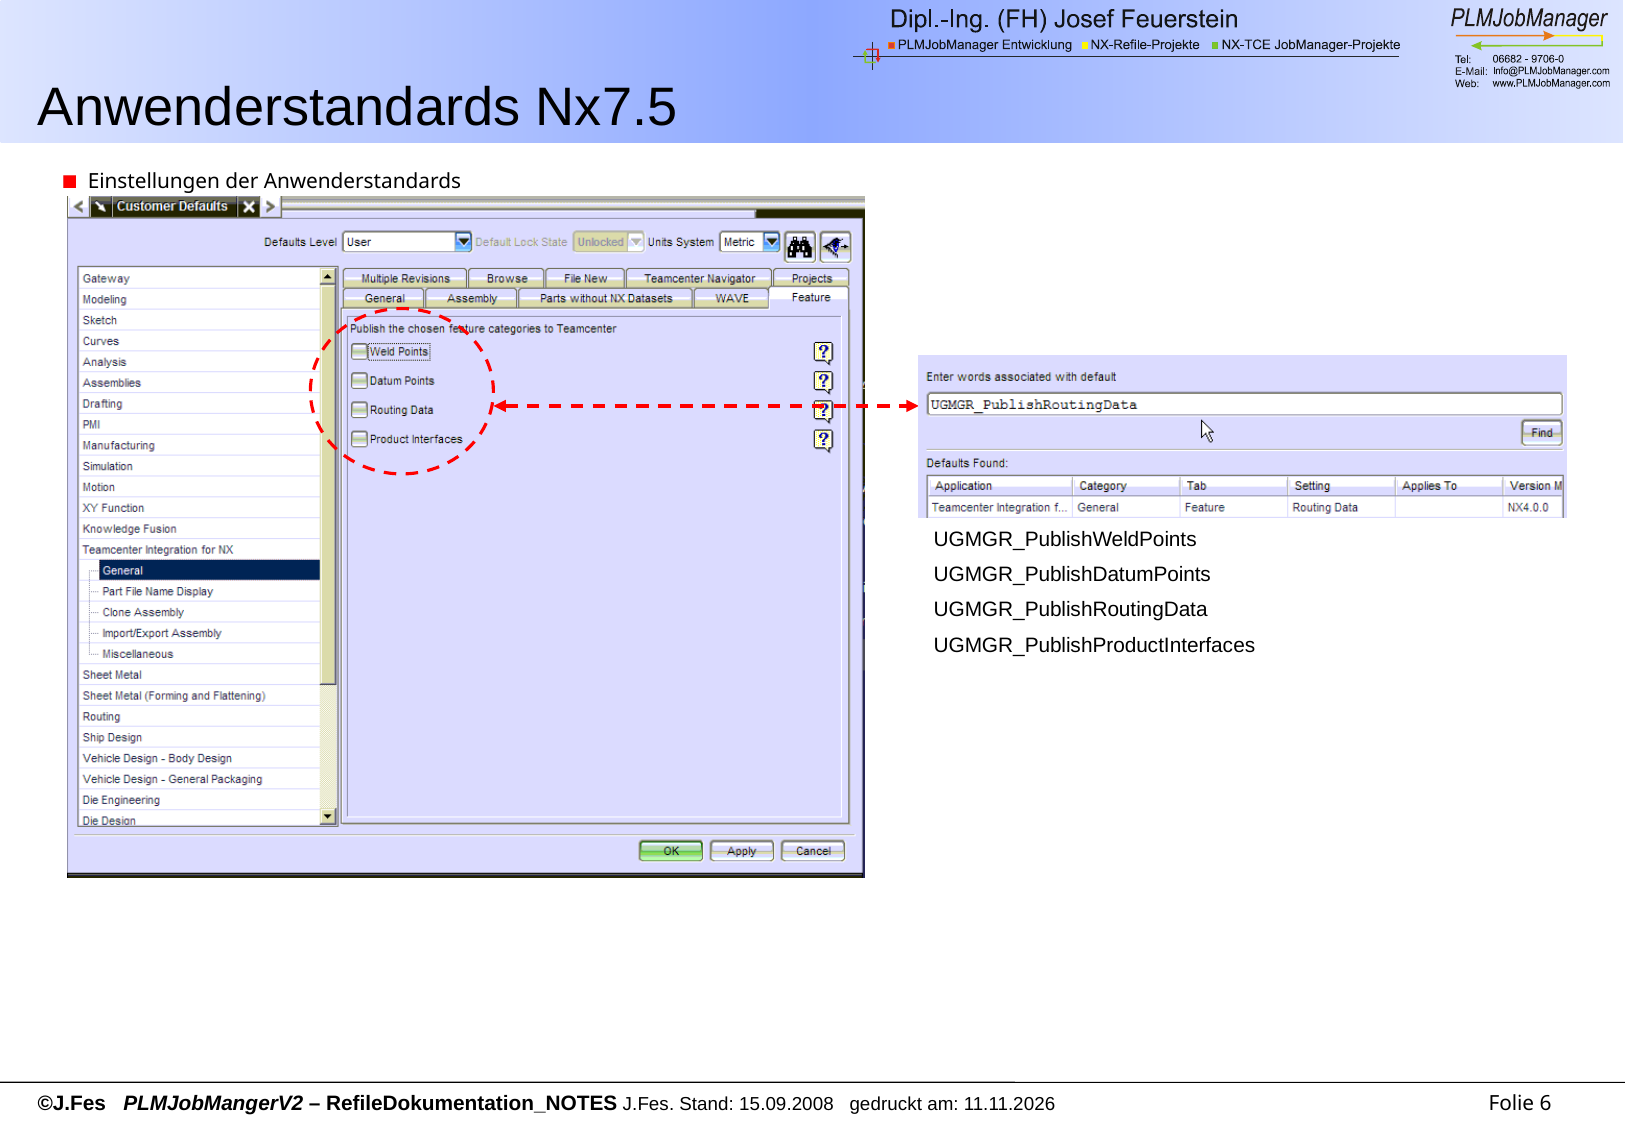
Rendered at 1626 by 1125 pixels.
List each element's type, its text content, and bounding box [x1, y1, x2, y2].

picture [60, 172, 76, 188]
slide_number Folie 6 [1228, 1081, 1568, 1125]
picture [67, 195, 865, 879]
list Einstellungen der Anwenderstandards [44, 167, 1623, 197]
text_box UGMGR_PublishWeldPoints UGMGR_PublishDatumPoints UGMGR_PublishRoutingData UGMGR_PublishProductInterfaces [918, 525, 1528, 664]
picture [918, 355, 1568, 519]
title Anwenderstandards Nx7.5 [21, 64, 1439, 143]
